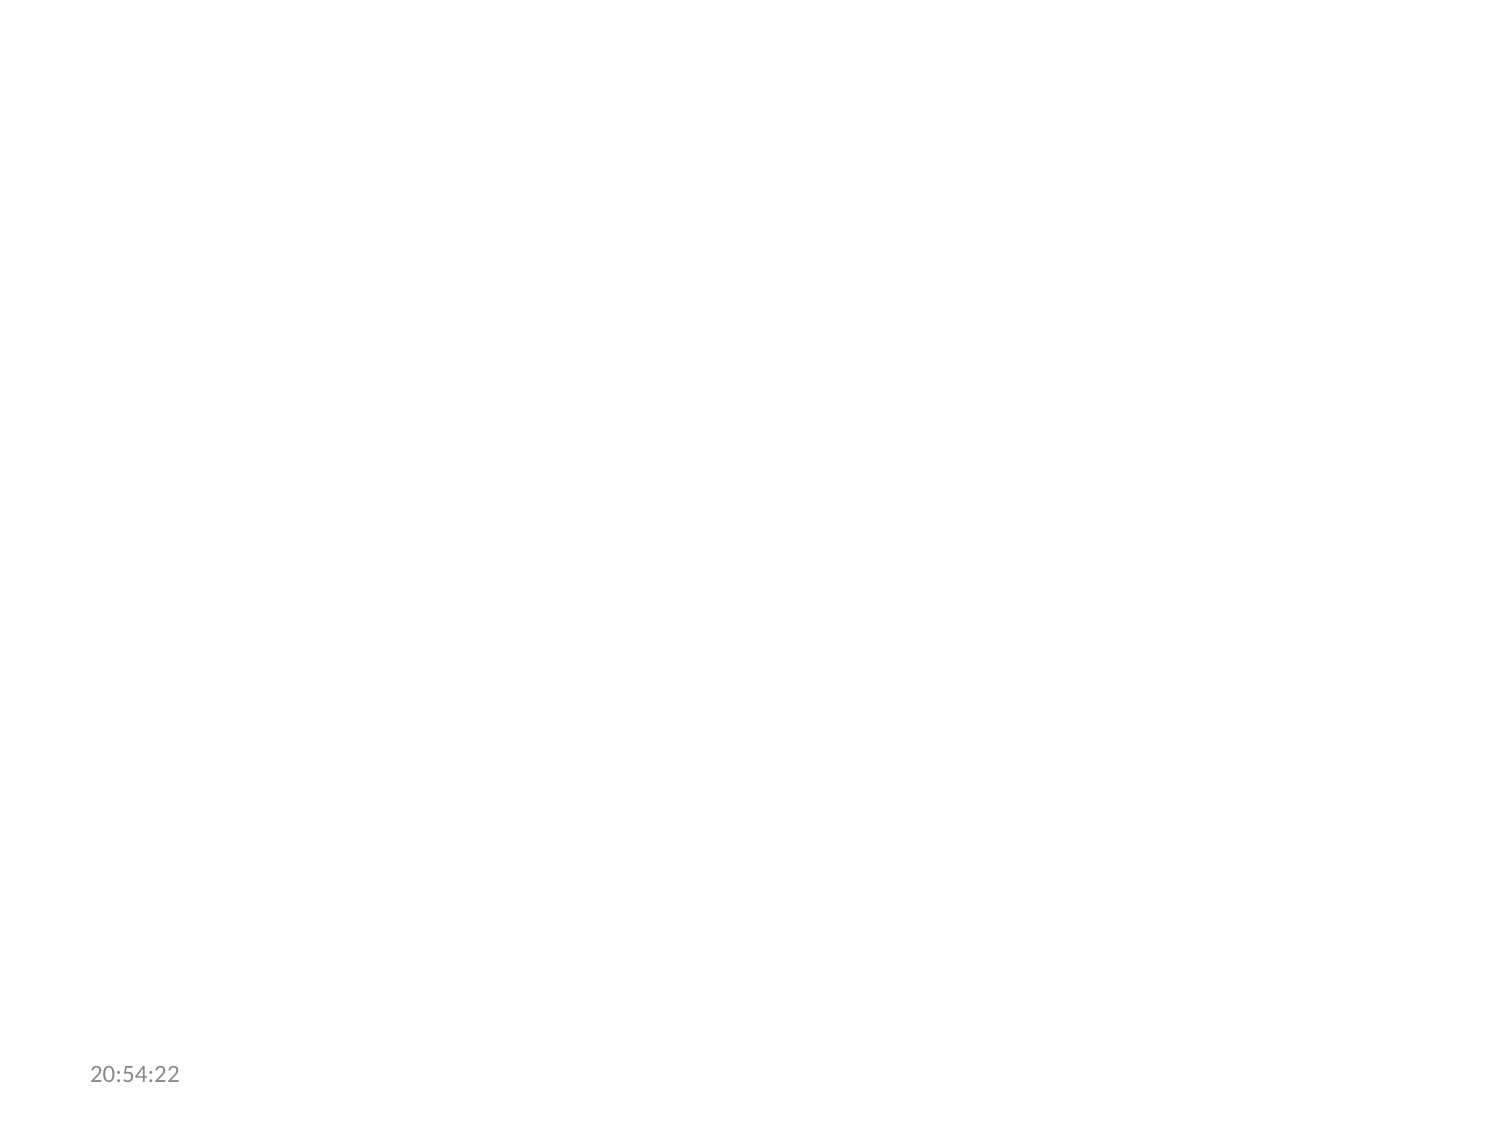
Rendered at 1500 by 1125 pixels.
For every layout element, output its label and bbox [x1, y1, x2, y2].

slide_number [75, 1042, 425, 1103]
